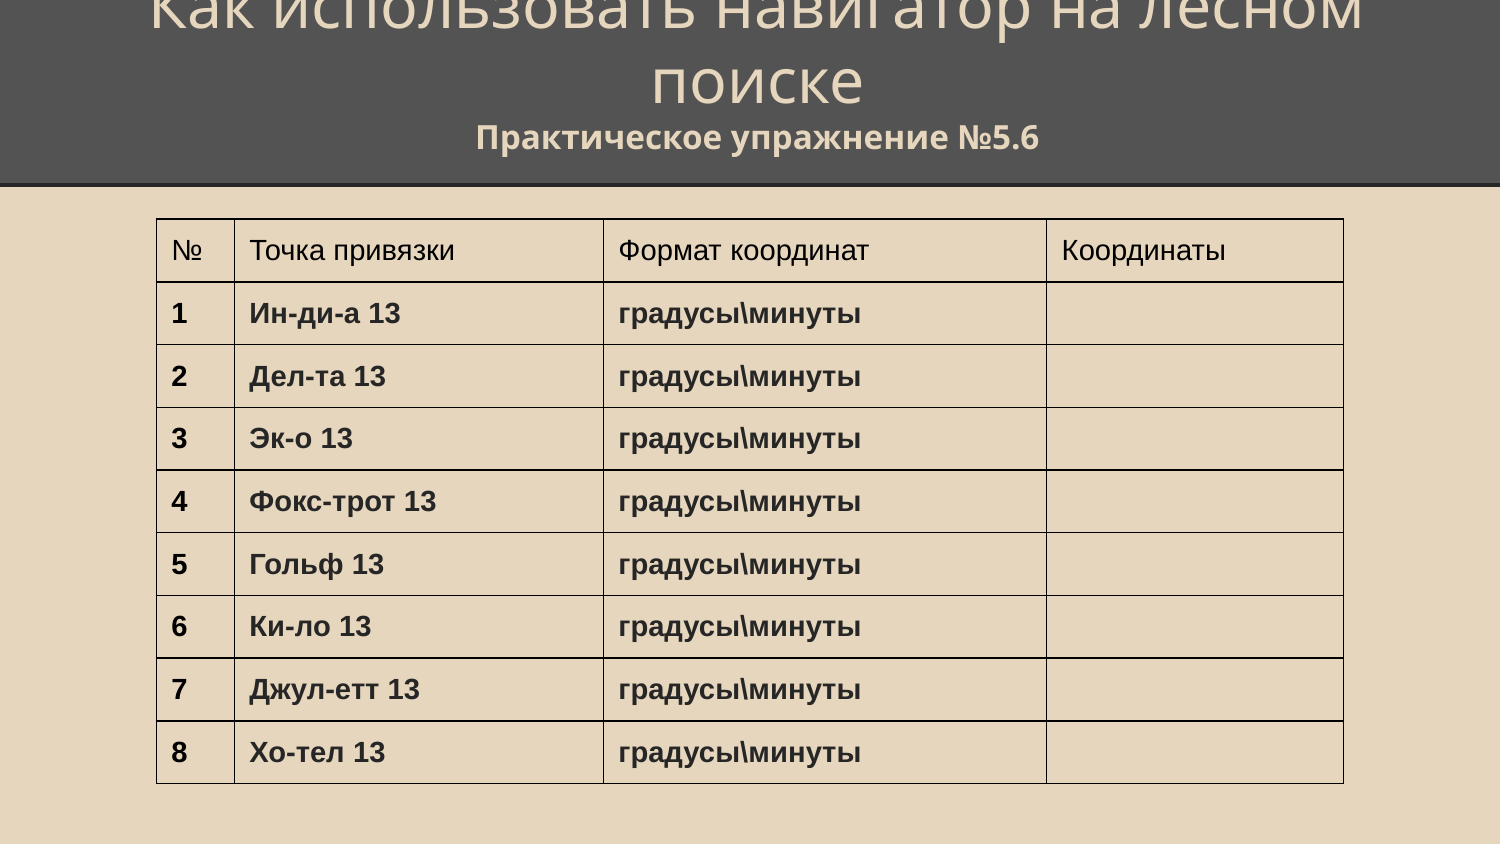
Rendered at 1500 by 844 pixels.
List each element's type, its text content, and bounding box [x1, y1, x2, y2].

table_cell 6 [157, 596, 234, 657]
table_cell градусы\минуты [604, 408, 1046, 469]
table_cell Фокс-трот 13 [235, 471, 603, 532]
table_cell [1047, 283, 1343, 344]
table_cell Гольф 13 [235, 533, 603, 595]
table_cell [1047, 345, 1343, 407]
table_cell 2 [157, 345, 234, 407]
table_cell градусы\минуты [604, 345, 1046, 407]
table_header № [157, 220, 234, 281]
table_header Координаты [1047, 220, 1343, 281]
table_cell градусы\минуты [604, 533, 1046, 595]
table_cell 7 [157, 659, 234, 720]
table_cell Ин-ди-а 13 [235, 283, 603, 344]
table_cell 3 [157, 408, 234, 469]
table_cell градусы\минуты [604, 596, 1046, 657]
table_cell градусы\минуты [604, 283, 1046, 344]
table_cell Джул-етт 13 [235, 659, 603, 720]
table_cell 1 [157, 283, 234, 344]
table_cell Ки-ло 13 [235, 596, 603, 657]
table_cell [1047, 408, 1343, 469]
table_cell [1047, 722, 1343, 783]
table_cell градусы\минуты [604, 471, 1046, 532]
table_cell градусы\минуты [604, 722, 1046, 783]
table_header Точка привязки [235, 220, 603, 281]
table_cell [1047, 659, 1343, 720]
table_cell [1047, 533, 1343, 595]
table_cell Дел-та 13 [235, 345, 603, 407]
table_cell градусы\минуты [604, 659, 1046, 720]
table_cell Эк-о 13 [235, 408, 603, 469]
table_cell Хо-тел 13 [235, 722, 603, 783]
title Как использовать навигатор на лесном поиске Практическое упражнение №5.6 [24, 10, 1492, 172]
table_cell [1047, 596, 1343, 657]
table_cell [1047, 471, 1343, 532]
table_cell 8 [157, 722, 234, 783]
table_cell 5 [157, 533, 234, 595]
table_header Формат координат [604, 220, 1046, 281]
table_cell 4 [157, 471, 234, 532]
